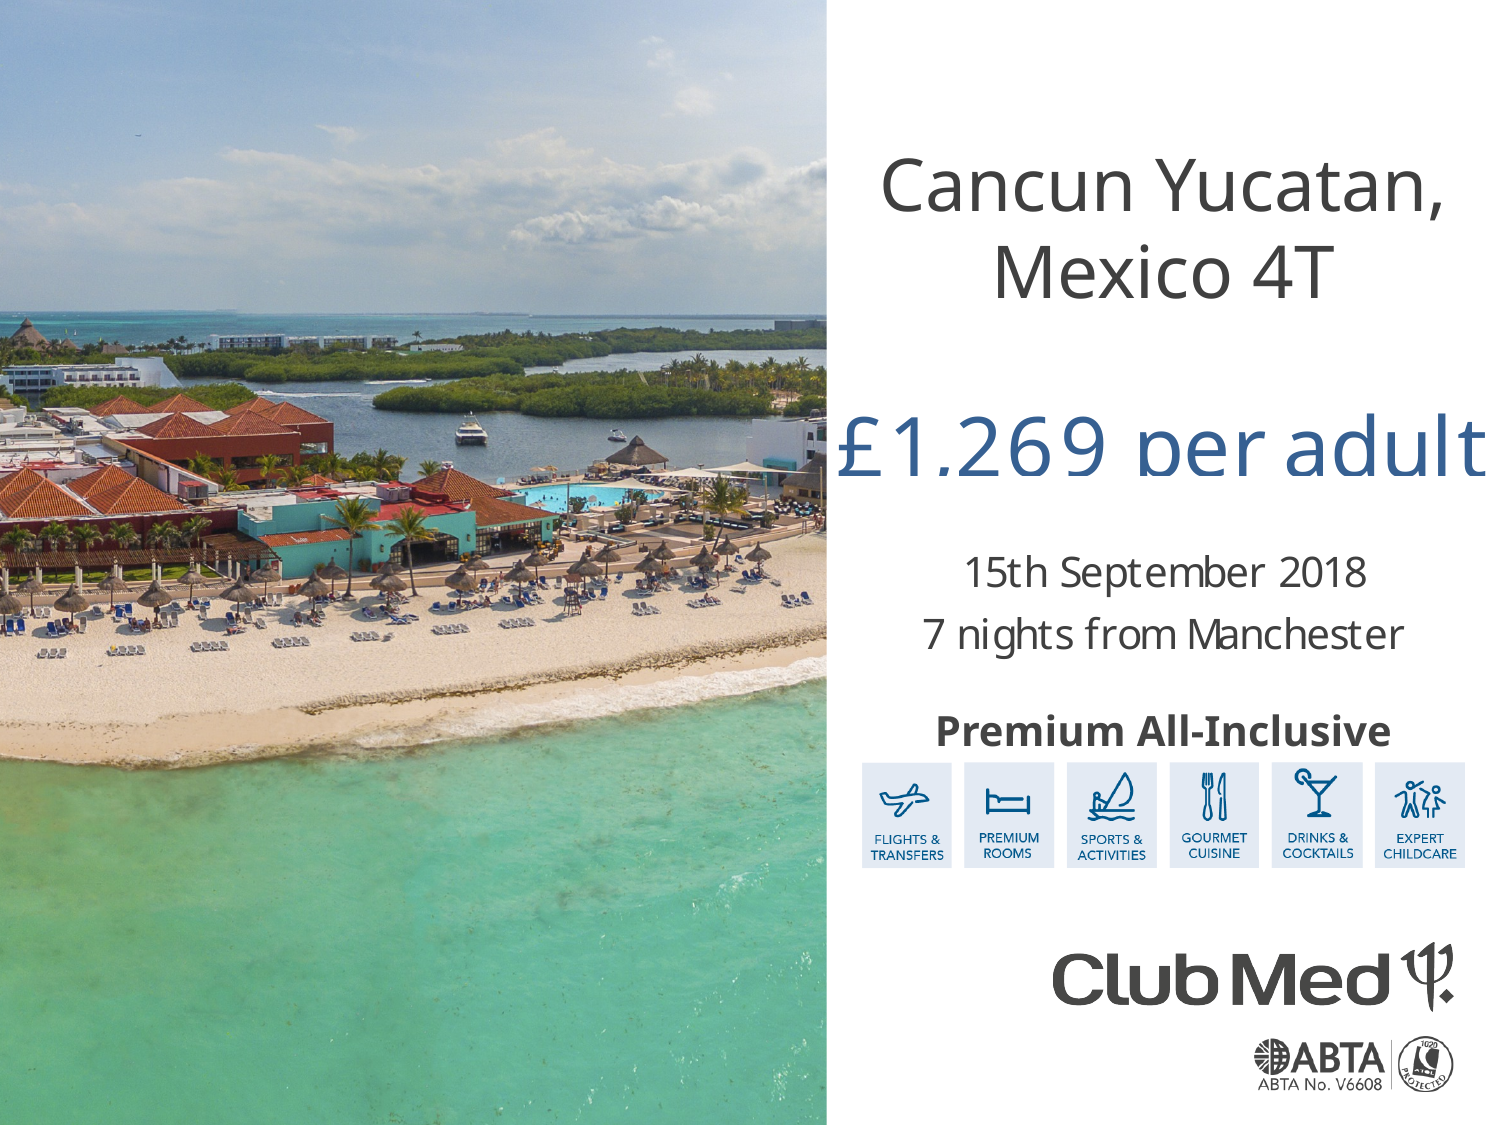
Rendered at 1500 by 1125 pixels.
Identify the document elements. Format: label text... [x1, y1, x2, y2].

picture [1053, 942, 1454, 1012]
picture [1253, 1036, 1454, 1093]
text_box Cancun Yucatan, Mexico 4T [831, 130, 1500, 321]
picture [857, 761, 1469, 870]
picture [0, 0, 1500, 1125]
text_box Premium All-Inclusive [831, 697, 1500, 762]
